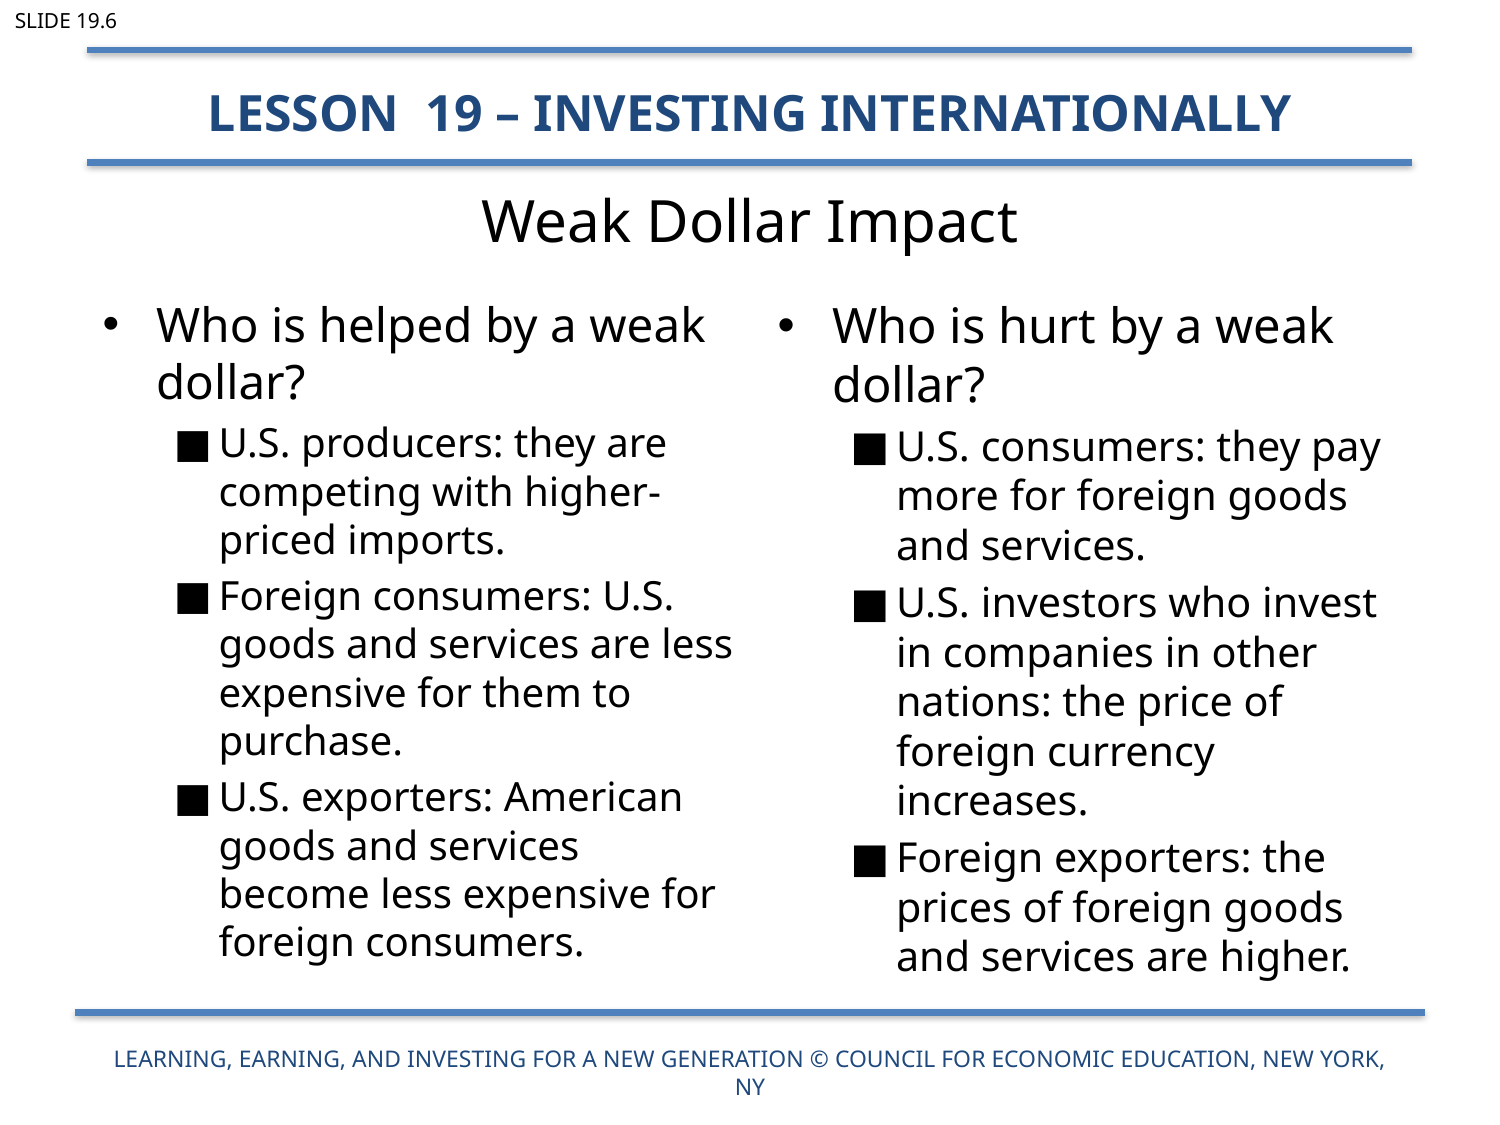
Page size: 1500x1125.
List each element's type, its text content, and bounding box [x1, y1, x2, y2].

text_box Slide 19.6 [0, 0, 213, 40]
title Weak Dollar Impact [75, 125, 1425, 313]
list Who is helped by a weak dollar? U.S. producers: they are competing with higher-priced imports. Foreign consumers: U.S. goods and services are less expensive for them to purchase. U.S. exporters: American goods and services become less expensive for foreign consumers. [87, 287, 750, 988]
list Who is hurt by a weak dollar? U.S. consumers: they pay more for foreign goods and services. U.S. investors who invest in companies in other nations: the price of foreign currency increases. Foreign exporters: the prices of foreign goods and services are higher. [762, 287, 1425, 988]
text_box Lesson 19 – Investing Internationally [125, 74, 1375, 149]
